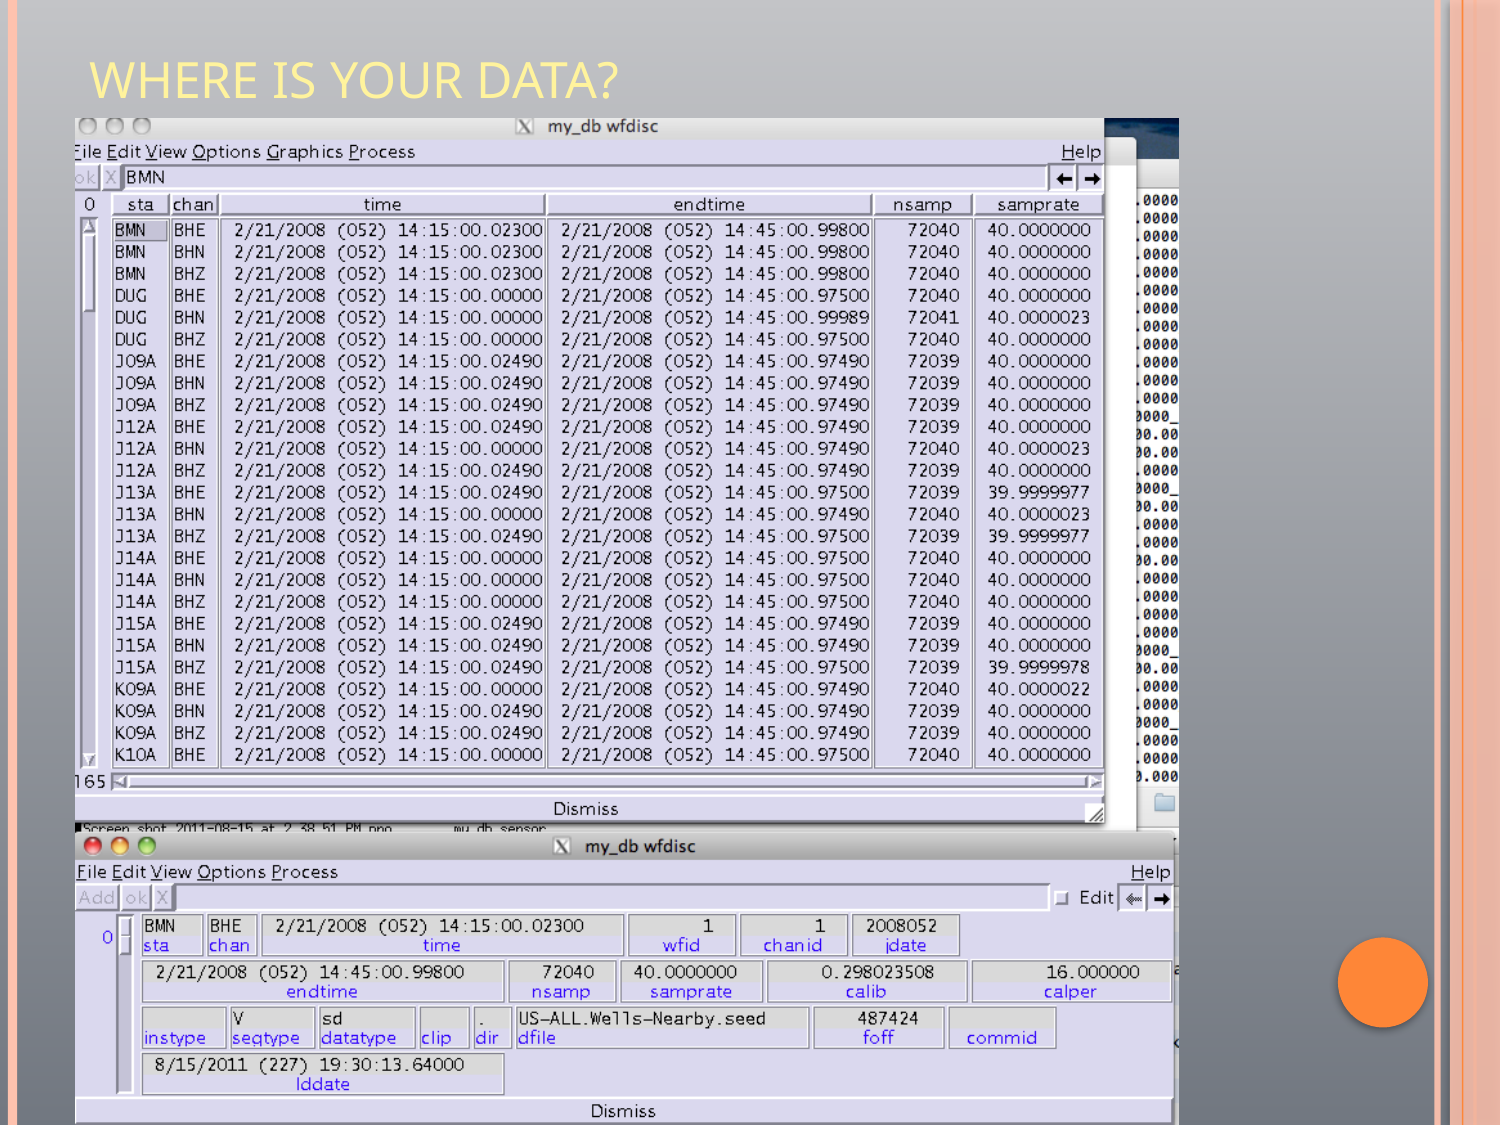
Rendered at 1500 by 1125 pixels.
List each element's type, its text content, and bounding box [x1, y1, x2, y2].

picture [74, 117, 1179, 1125]
title Where is your data? [75, 40, 1300, 116]
